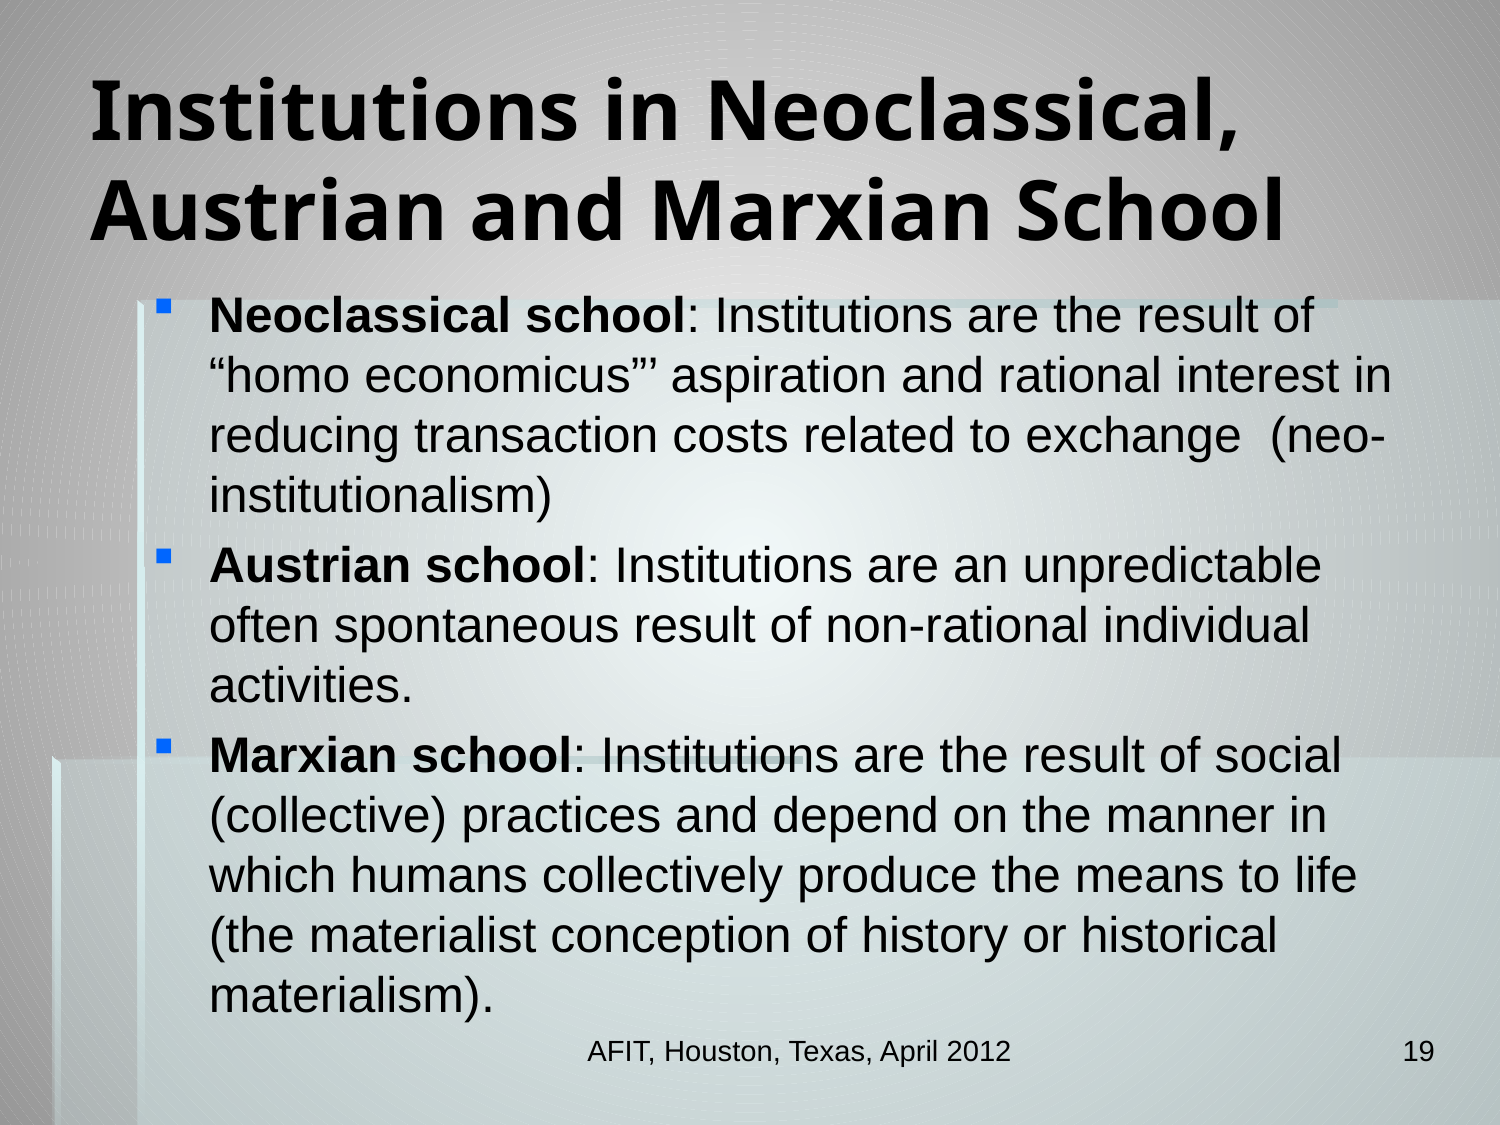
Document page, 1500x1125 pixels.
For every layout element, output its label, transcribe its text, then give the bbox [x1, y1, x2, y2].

footer AFIT, Houston, Texas, April 2012 [562, 1024, 1038, 1103]
slide_number 19 [1137, 1024, 1451, 1103]
list Neoclassical school: Institutions are the result of “homo economicus”’ aspiration and rational interest in reducing transaction costs related to exchange (neo-institutionalism) Austrian school: Institutions are an unpredictable often spontaneous result of non-rational individual activities. Marxian school: Institutions are the result of social (collective) practices and depend on the manner in which humans collectively produce the means to life (the materialist conception of history or historical materialism). [137, 274, 1452, 963]
title Institutions in Neoclassical, Austrian and Marxian School [74, 39, 1451, 276]
